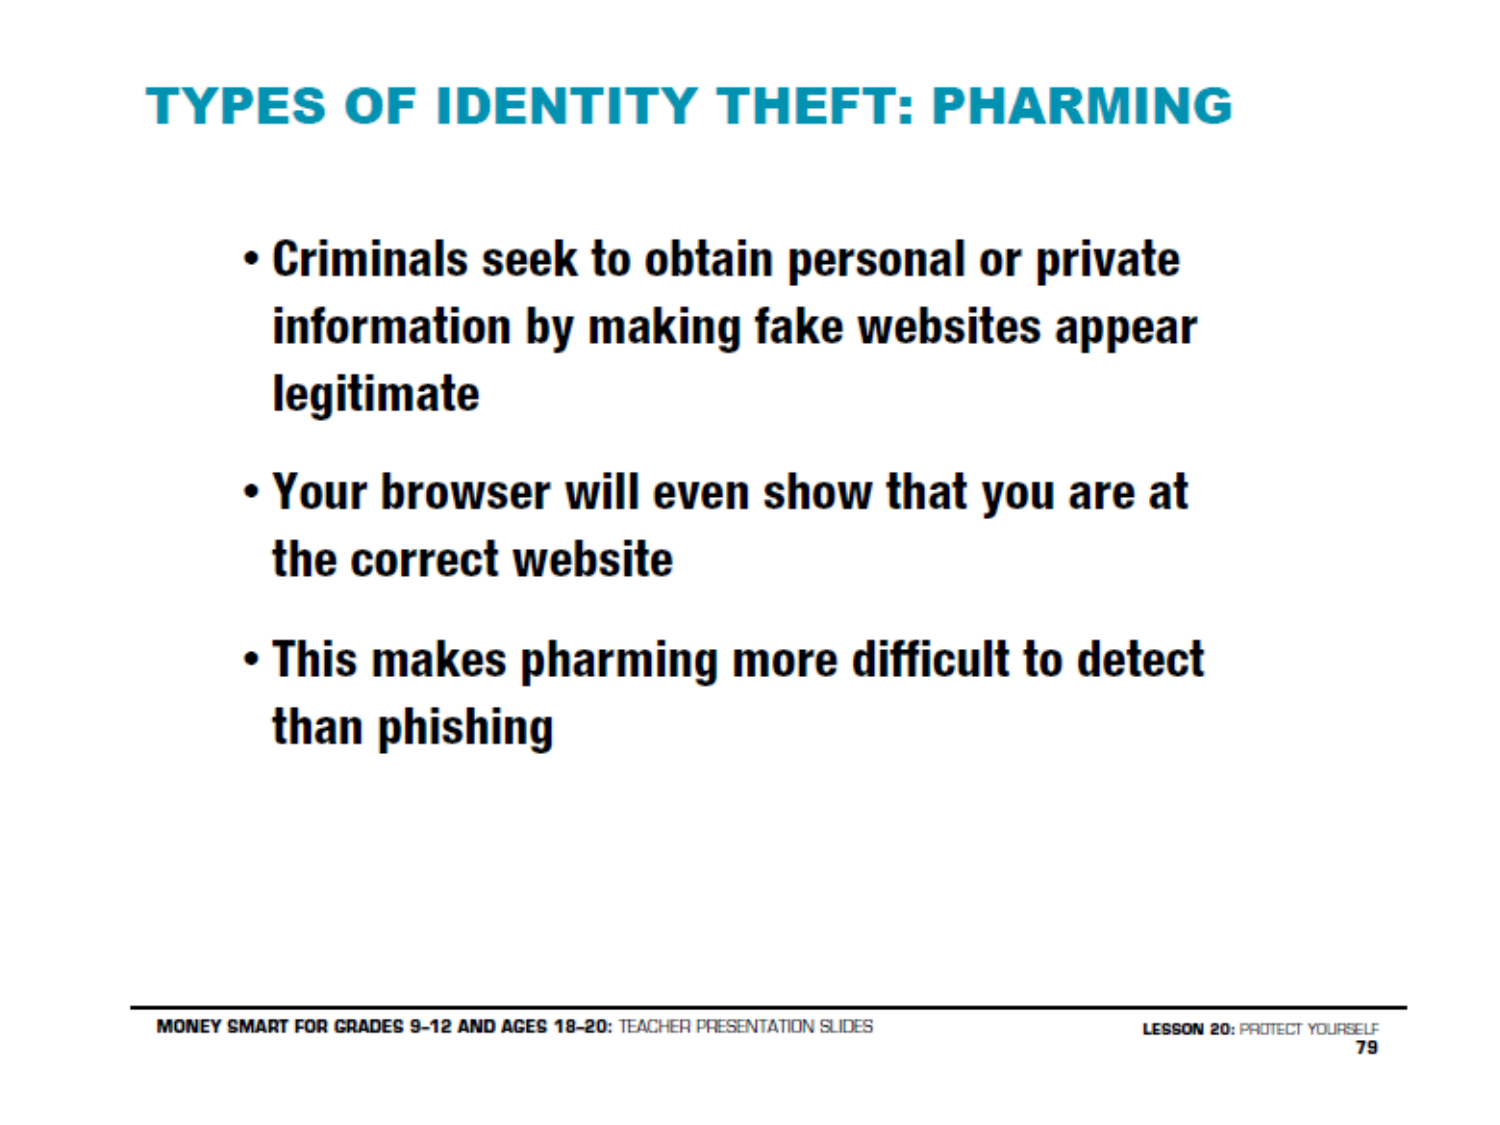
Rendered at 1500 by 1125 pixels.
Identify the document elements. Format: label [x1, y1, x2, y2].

picture [74, 28, 1451, 1091]
